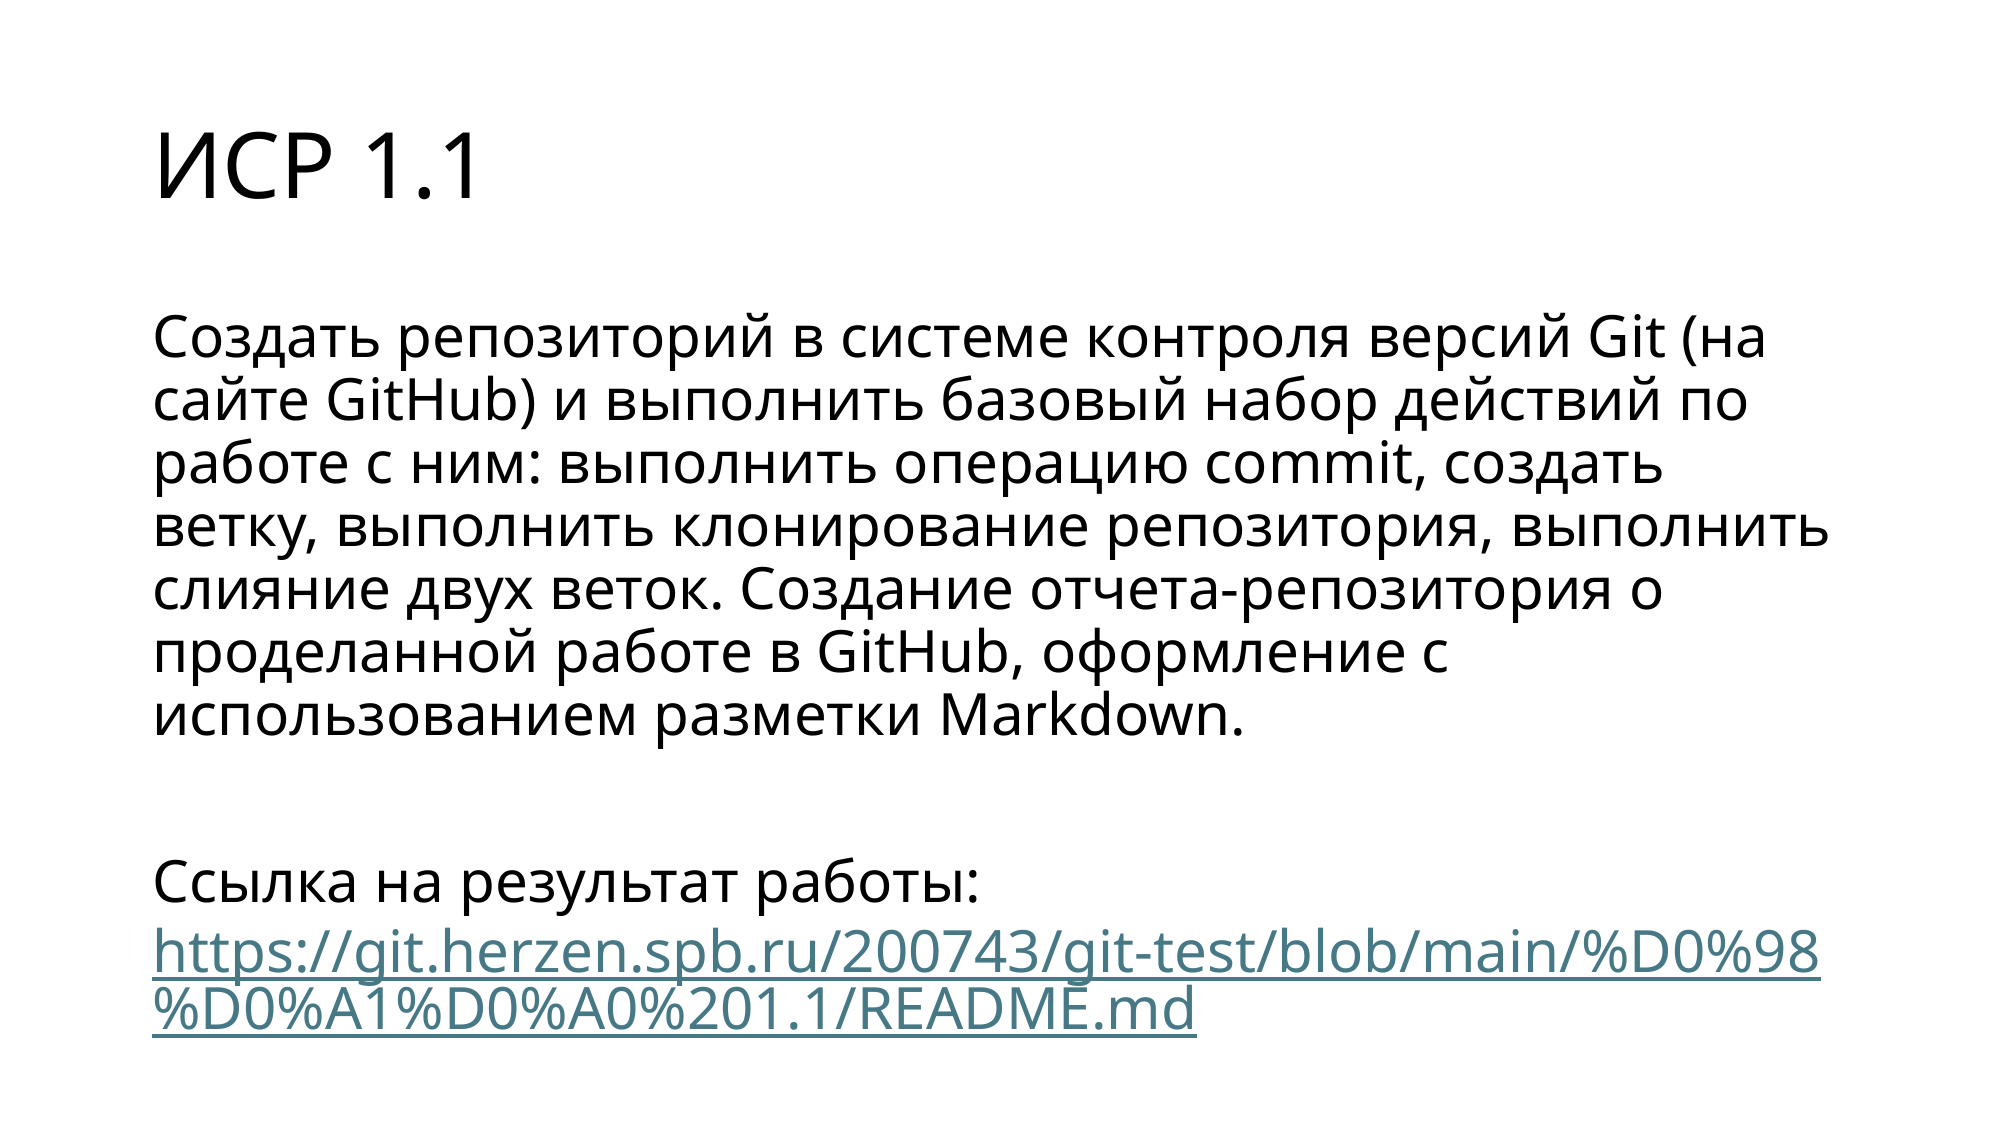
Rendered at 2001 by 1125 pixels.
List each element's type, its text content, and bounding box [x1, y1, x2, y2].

list Создать репозиторий в системе контроля версий Git (на сайте GitHub) и выполнить базовый набор действий по работе с ним: выполнить операцию commit, создать ветку, выполнить клонирование репозитория, выполнить слияние двух веток. Создание отчета-репозитория о проделанной работе в GitHub, оформление с использованием разметки Markdown. Ссылка на результат работы: https://git.herzen.spb.ru/200743/git-test/blob/main/%D0%98%D0%A1%D0%A0%201.1/README.md [137, 299, 1863, 1014]
title ИСР 1.1 [137, 59, 1863, 278]
